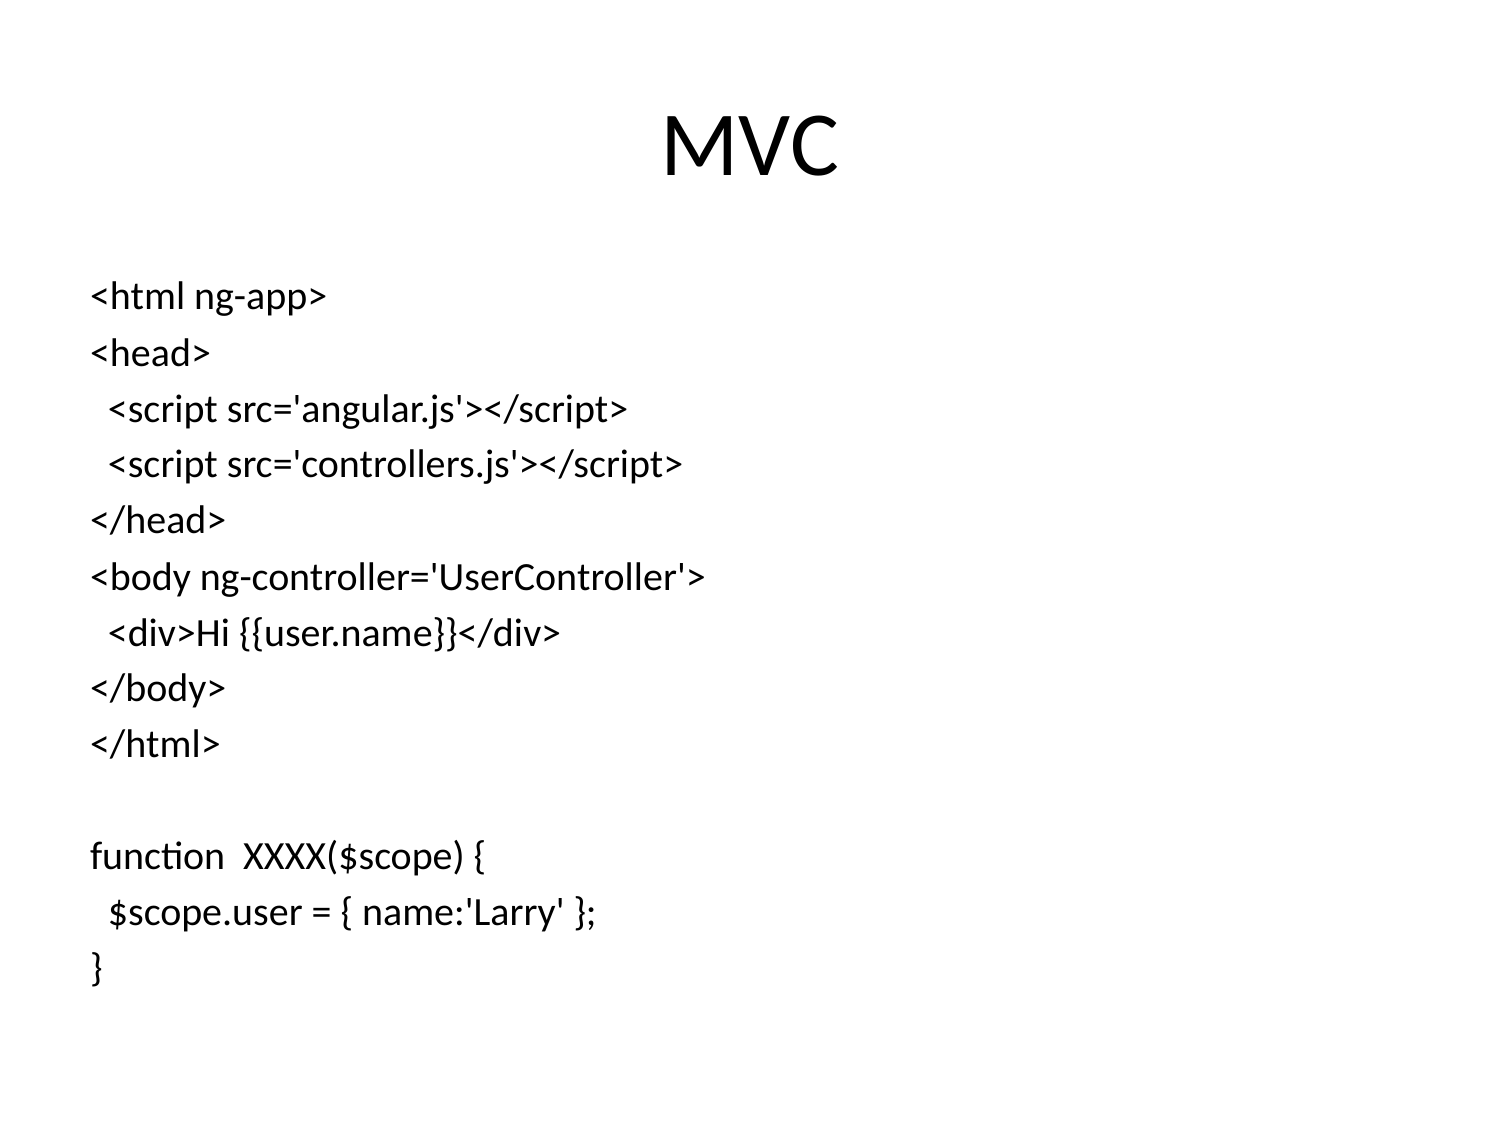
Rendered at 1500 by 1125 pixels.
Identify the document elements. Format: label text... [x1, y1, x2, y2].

title MVC [75, 45, 1425, 233]
list <html ng-app> <head> <script src='angular.js'></script> <script src='controllers.js'></script> </head> <body ng-controller='UserController'> <div>Hi {{user.name}}</div> </body> </html> function XXXX($scope) { $scope.user = { name:'Larry' }; } [75, 262, 1425, 1005]
